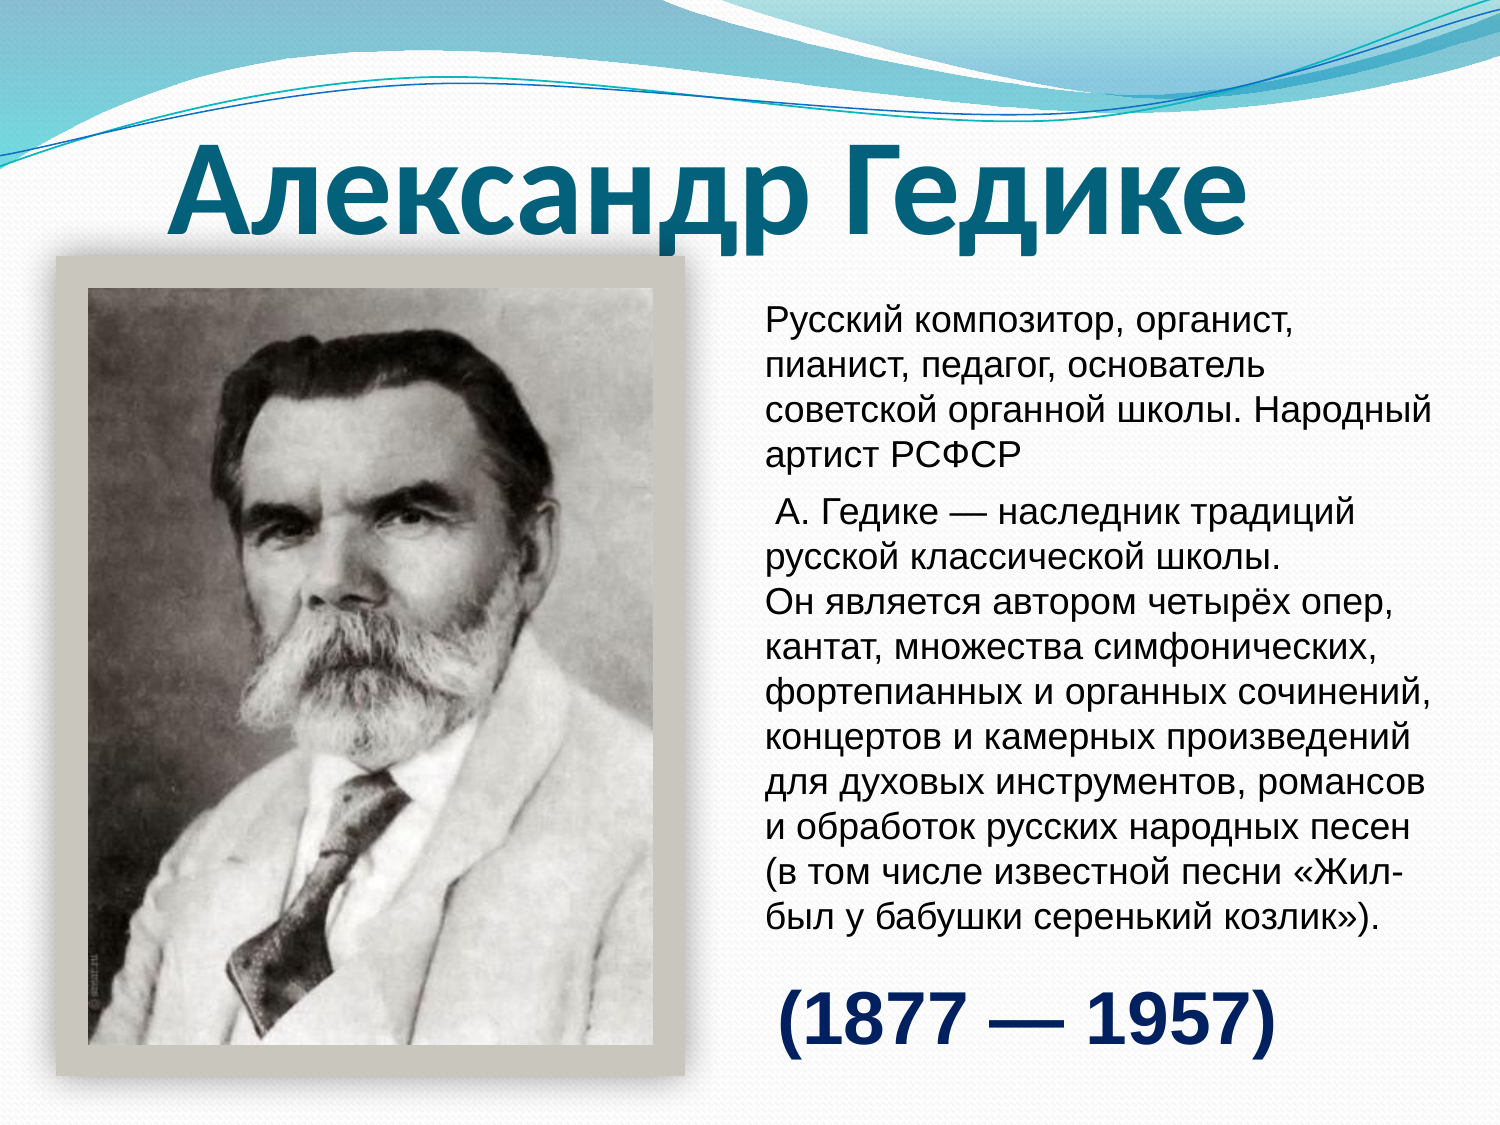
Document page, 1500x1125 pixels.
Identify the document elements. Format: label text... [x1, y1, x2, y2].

title Александр Гедике [74, 62, 1426, 263]
text_box (1877 — 1957) [762, 962, 1413, 1068]
text_box Русский композитор, органист, пианист, педагог, основатель советской органной школы. Народный артист РСФСР [750, 287, 1463, 483]
text_box А. Гедике ― наследник традиций русской классической школы. Он является автором четырёх опер, кантат, множества симфонических, фортепианных и органных сочинений, концертов и камерных произведений для духовых инструментов, романсов и обработок русских народных песен (в том числе известной песни «Жил-был у бабушки серенький козлик»). [750, 483, 1463, 1125]
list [87, 287, 654, 1046]
